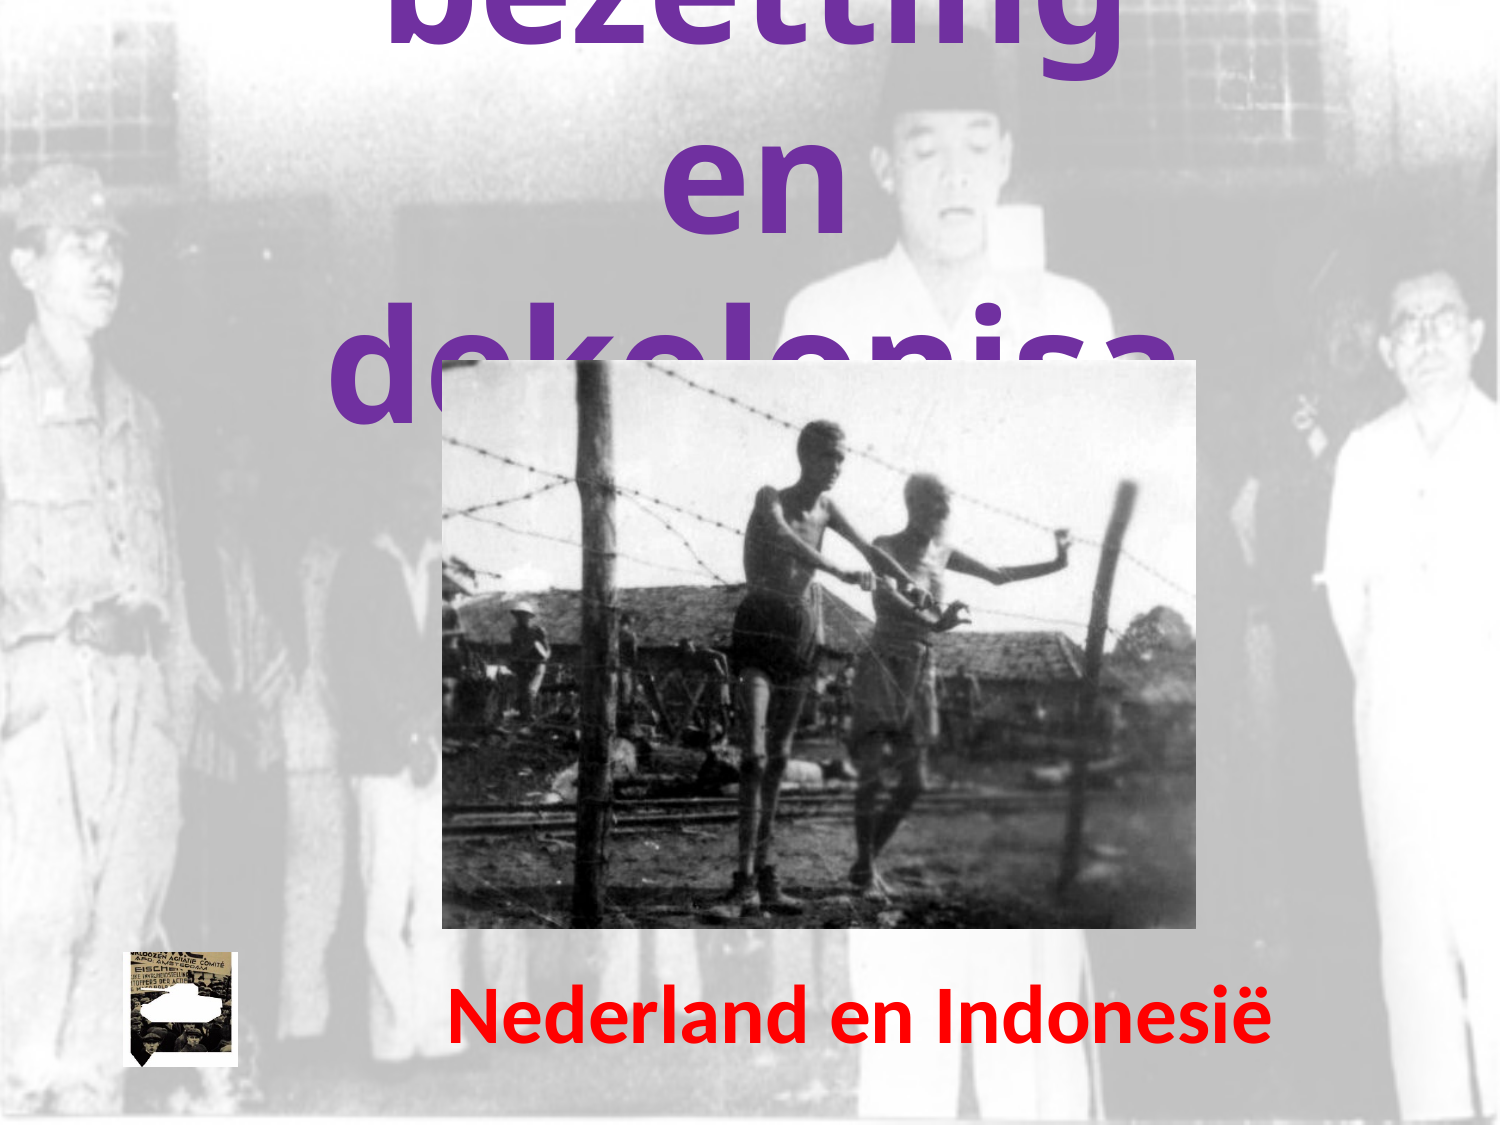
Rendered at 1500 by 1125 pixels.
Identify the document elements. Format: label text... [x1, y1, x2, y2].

title Japanse bezetting en dekolonisatie [301, 49, 1211, 291]
picture [123, 951, 239, 1067]
subtitle Nederland en Indonesië [360, 952, 1361, 1067]
picture [442, 360, 1196, 929]
